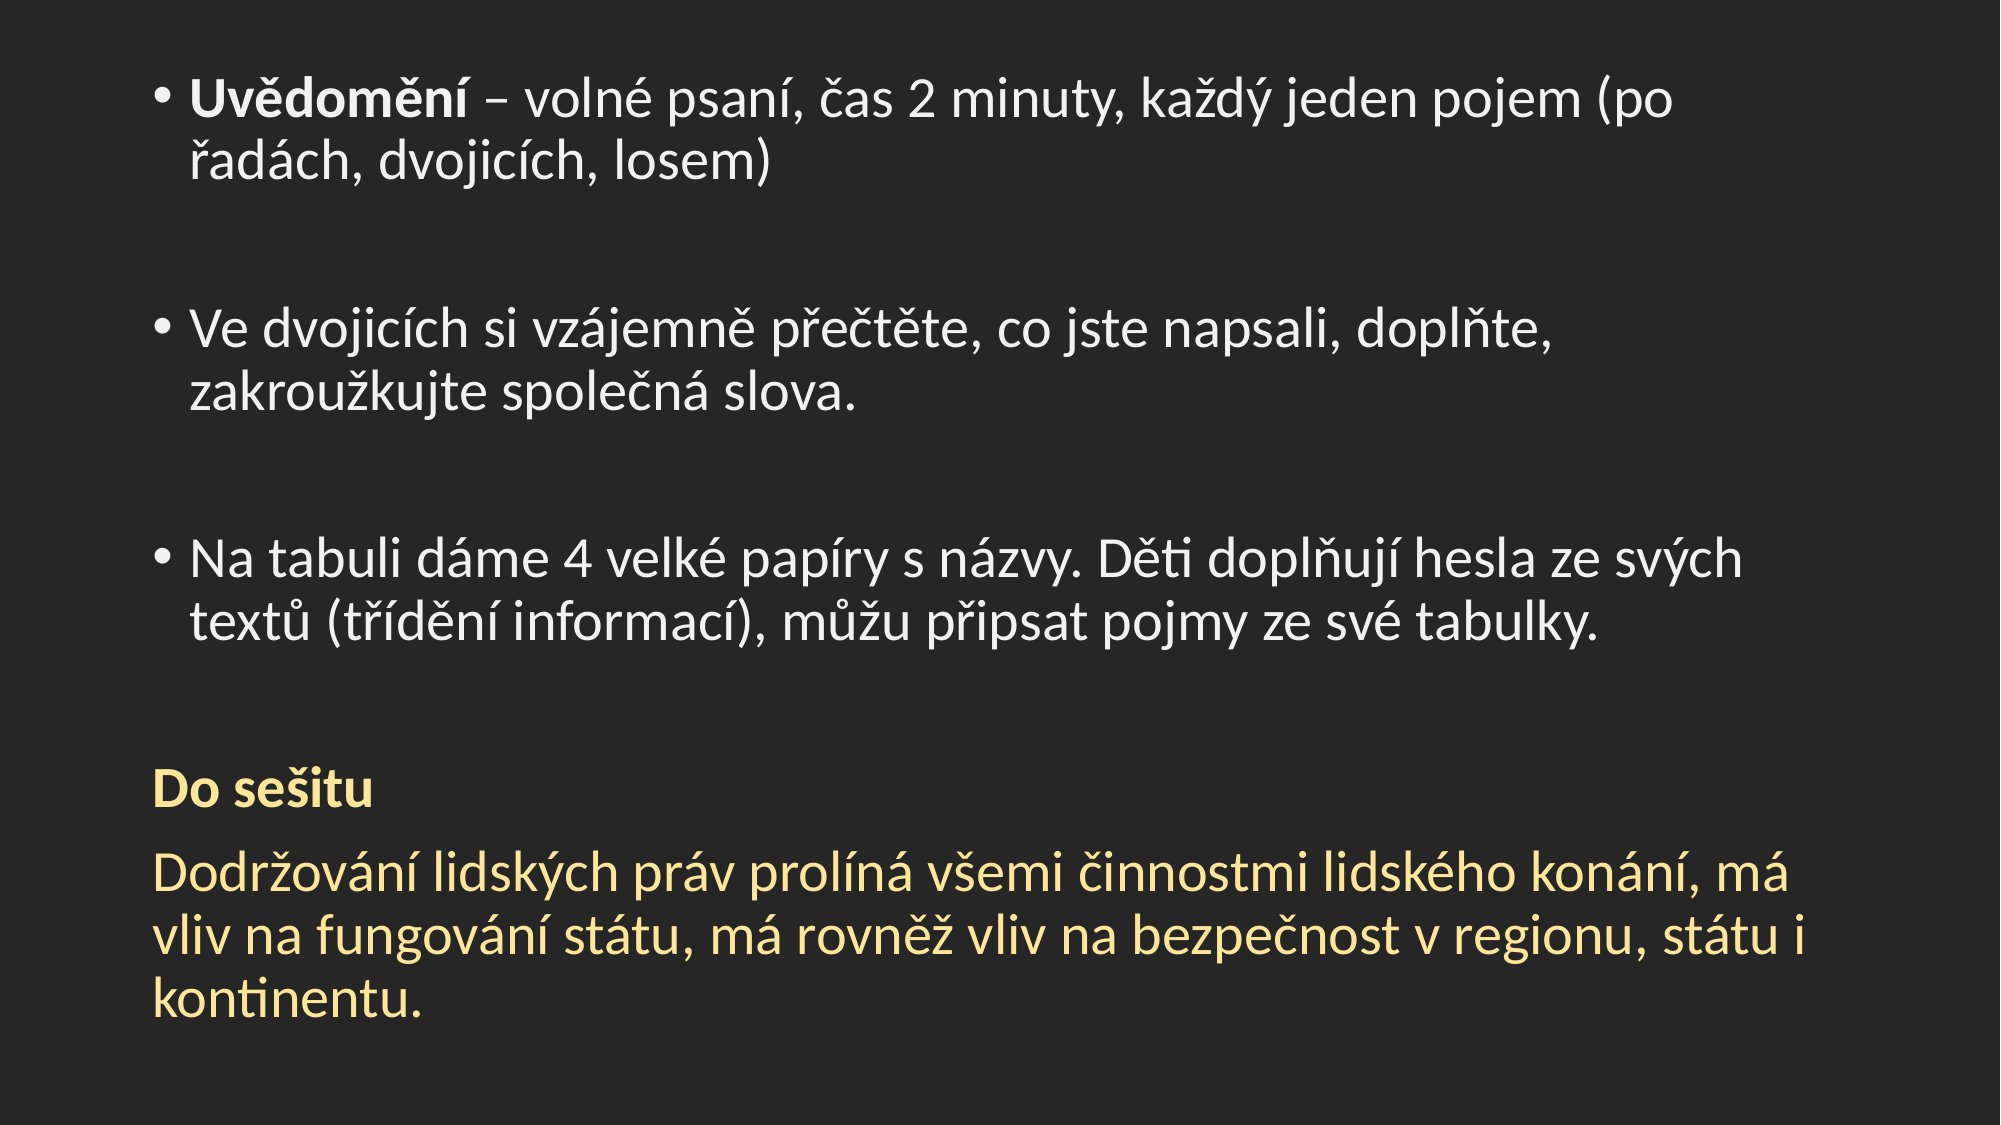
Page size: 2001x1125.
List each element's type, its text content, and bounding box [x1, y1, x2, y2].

list Uvědomění – volné psaní, čas 2 minuty, každý jeden pojem (po řadách, dvojicích, losem) Ve dvojicích si vzájemně přečtěte, co jste napsali, doplňte, zakroužkujte společná slova. Na tabuli dáme 4 velké papíry s názvy. Děti doplňují hesla ze svých textů (třídění informací), můžu připsat pojmy ze své tabulky. Do sešitu Dodržování lidských práv prolíná všemi činnostmi lidského konání, má vliv na fungování státu, má rovněž vliv na bezpečnost v regionu, státu i kontinentu. [137, 59, 1863, 1066]
